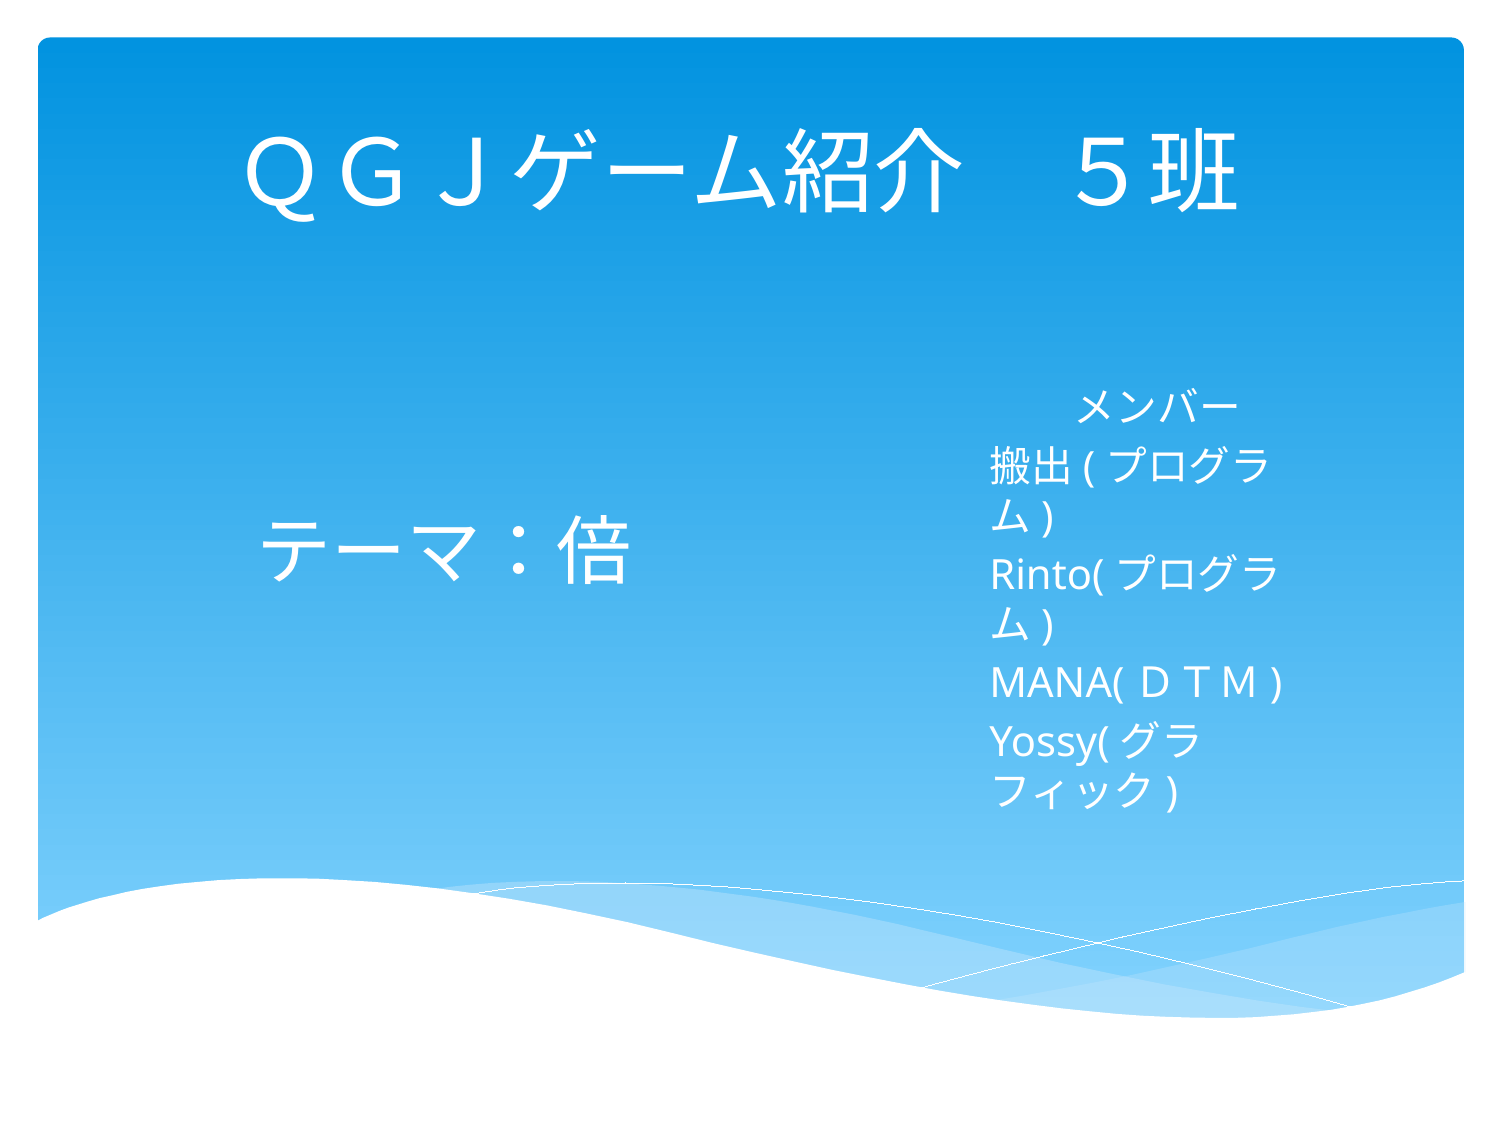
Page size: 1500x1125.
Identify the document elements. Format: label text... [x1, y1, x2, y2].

subtitle メンバー 搬出(プログラム) Rinto(プログラム) MANA(ＤＴＭ) Yossy(グラフィック) [974, 373, 1341, 917]
text_box テーマ：倍 [242, 496, 727, 602]
title ＱＧＪゲーム紹介 ５班 [100, 66, 1376, 232]
